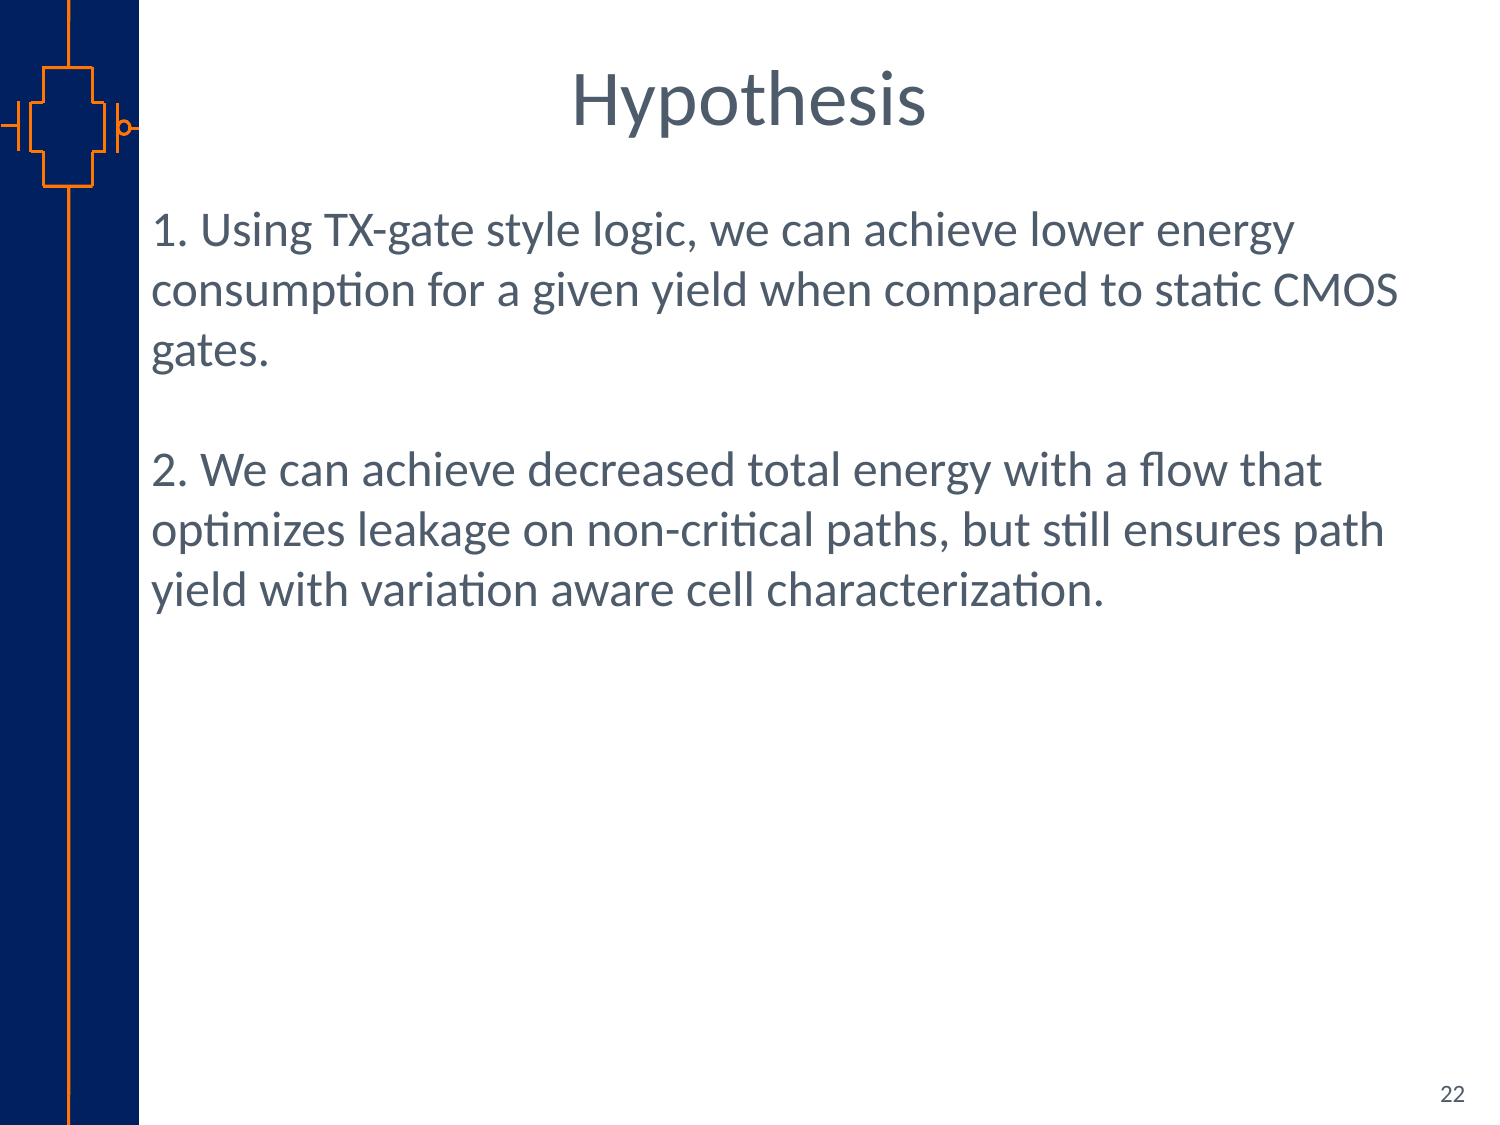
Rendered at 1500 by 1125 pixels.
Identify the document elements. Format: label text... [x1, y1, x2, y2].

text_box 1. Using TX-gate style logic, we can achieve lower energy consumption for a given yield when compared to static CMOS gates. 2. We can achieve decreased total energy with a flow that optimizes leakage on non-critical paths, but still ensures path yield with variation aware cell characterization. [136, 189, 1500, 625]
text_box Hypothesis [0, 38, 1500, 149]
slide_number 22 [1425, 1062, 1488, 1123]
